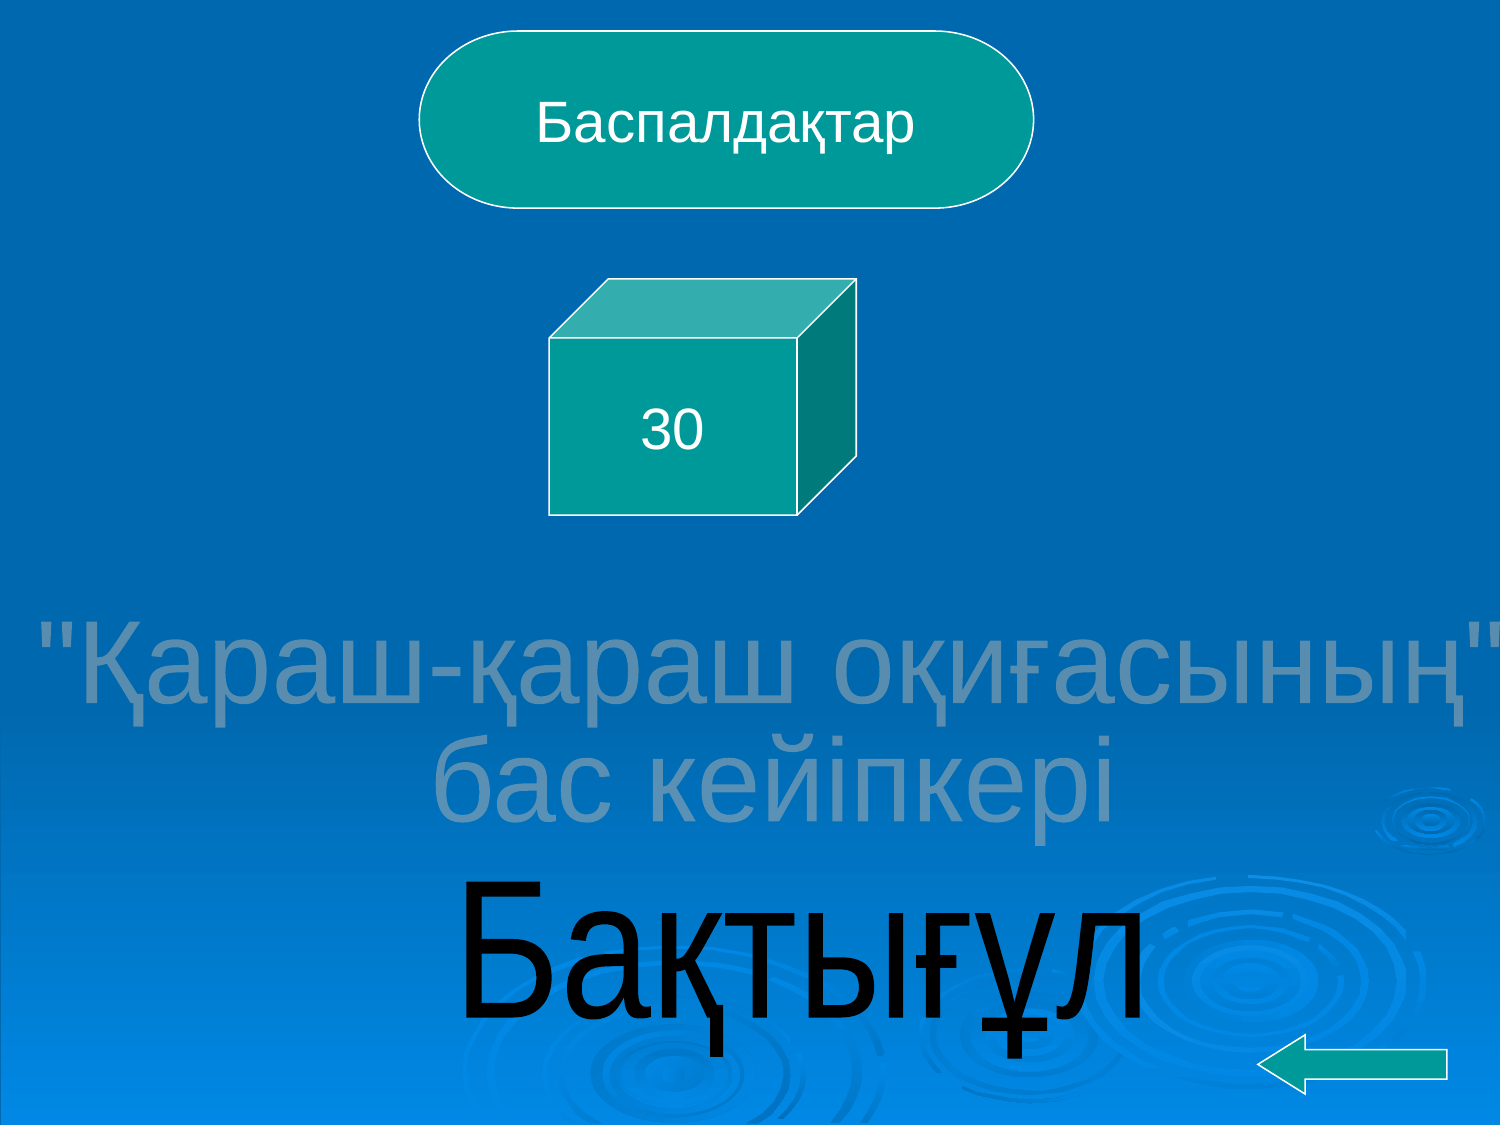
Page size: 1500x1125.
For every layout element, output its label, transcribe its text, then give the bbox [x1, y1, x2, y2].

text_box [1257, 1034, 1447, 1094]
text_box Баспалдақтар [419, 31, 1034, 209]
text_box 30 [549, 278, 857, 516]
